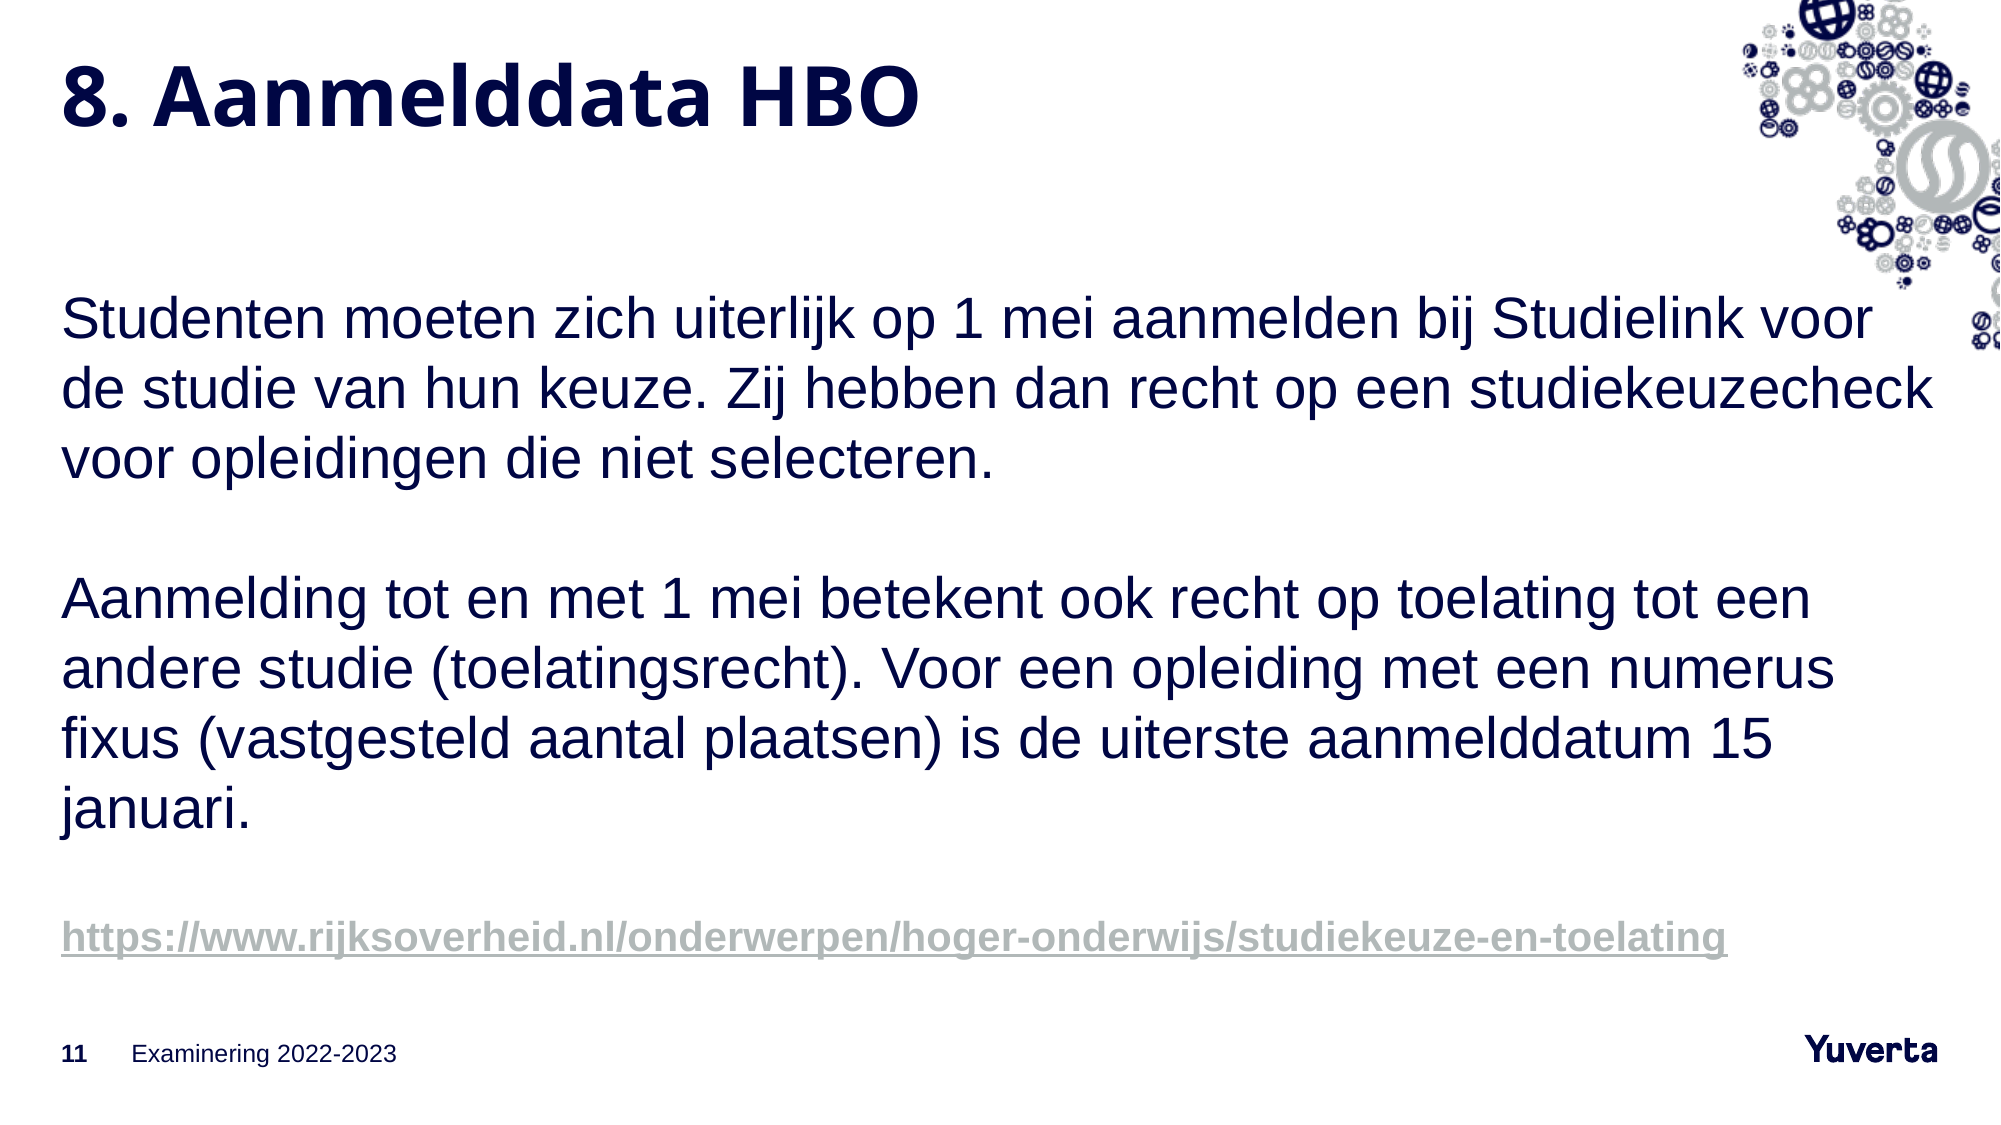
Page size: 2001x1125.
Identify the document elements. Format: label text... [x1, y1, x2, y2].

list Studenten moeten zich uiterlijk op 1 mei aanmelden bij Studielink voor de studie van hun keuze. Zij hebben dan recht op een studiekeuzecheck voor opleidingen die niet selecteren. Aanmelding tot en met 1 mei betekent ook recht op toelating tot een andere studie (toelatingsrecht). Voor een opleiding met een numerus fixus (vastgesteld aantal plaatsen) is de uiterste aanmelddatum 15 januari. https://www.rijksoverheid.nl/onderwerpen/hoger-onderwijs/studiekeuze-en-toelating [60, 280, 1940, 1006]
footer Examinering 2022-2023 [131, 1037, 1000, 1073]
title 8. Aanmelddata HBO [60, 48, 1720, 239]
picture [0, 0, 2000, 1125]
slide_number 11 [60, 1037, 113, 1073]
